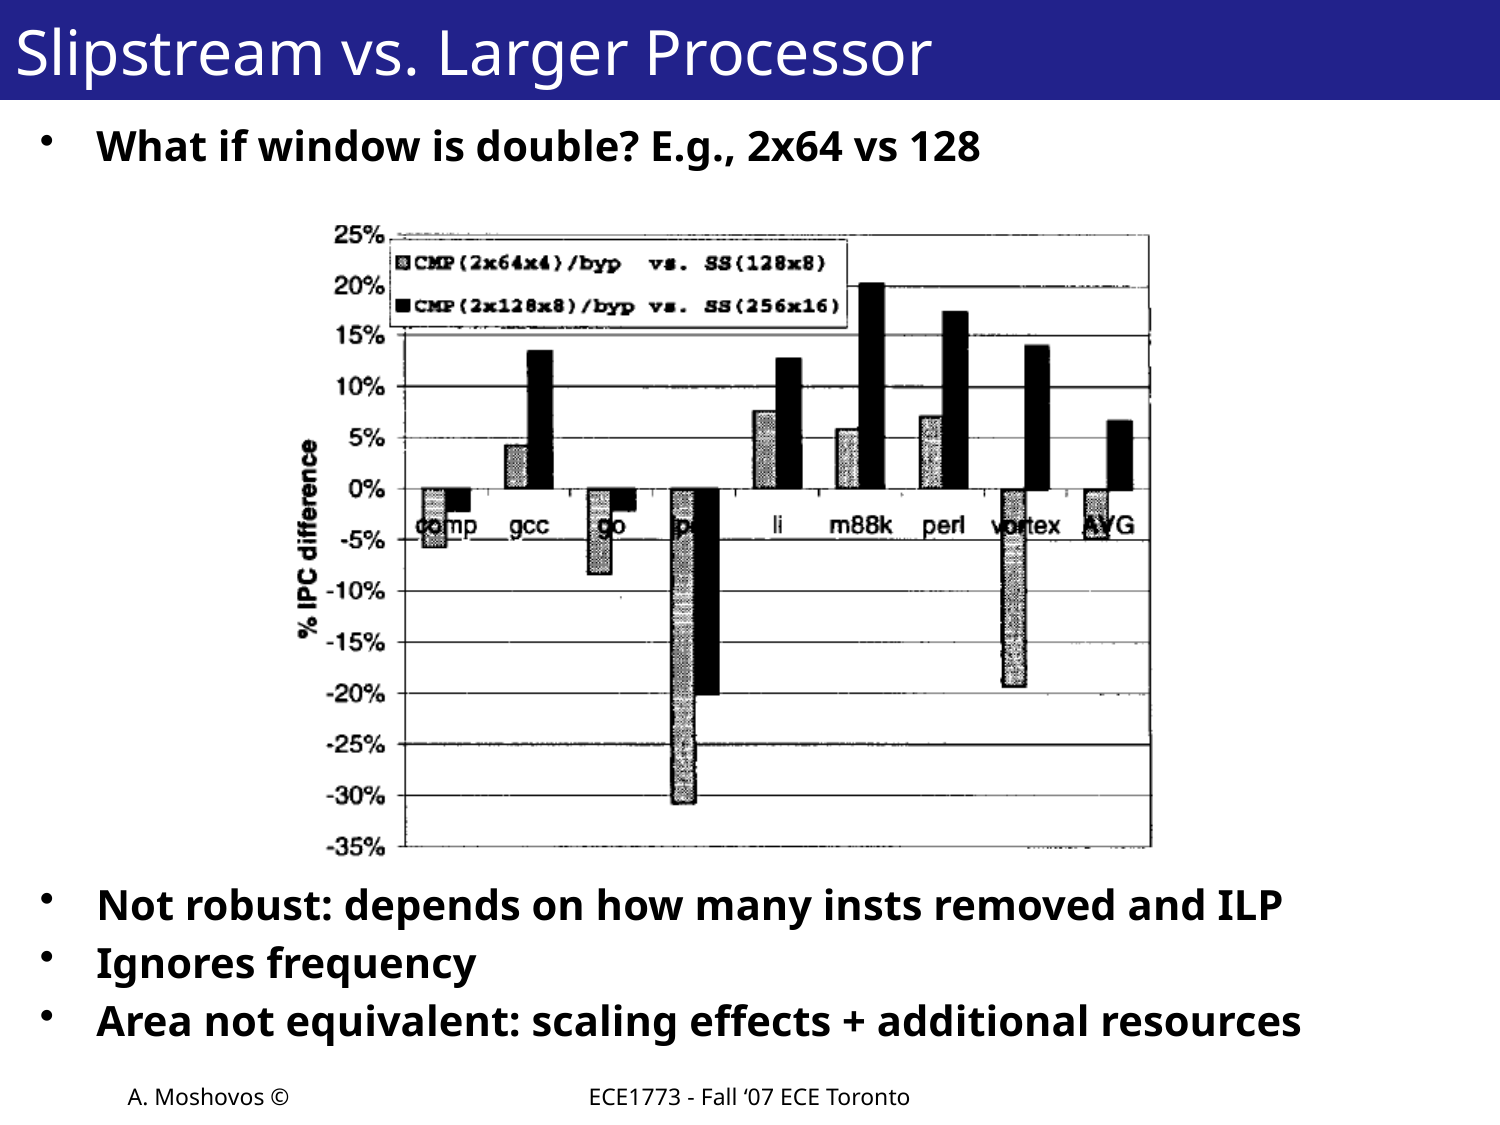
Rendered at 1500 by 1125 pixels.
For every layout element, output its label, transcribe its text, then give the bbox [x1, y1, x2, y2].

list What if window is double? E.g., 2x64 vs 128 Not robust: depends on how many insts removed and ILP Ignores frequency Area not equivalent: scaling effects + additional resources [24, 112, 1476, 1076]
title Slipstream vs. Larger Processor [0, 0, 1500, 101]
picture [280, 224, 1176, 869]
slide_number A. Moshovos © [112, 1074, 426, 1125]
footer ECE1773 - Fall ‘07 ECE Toronto [487, 1074, 1013, 1125]
